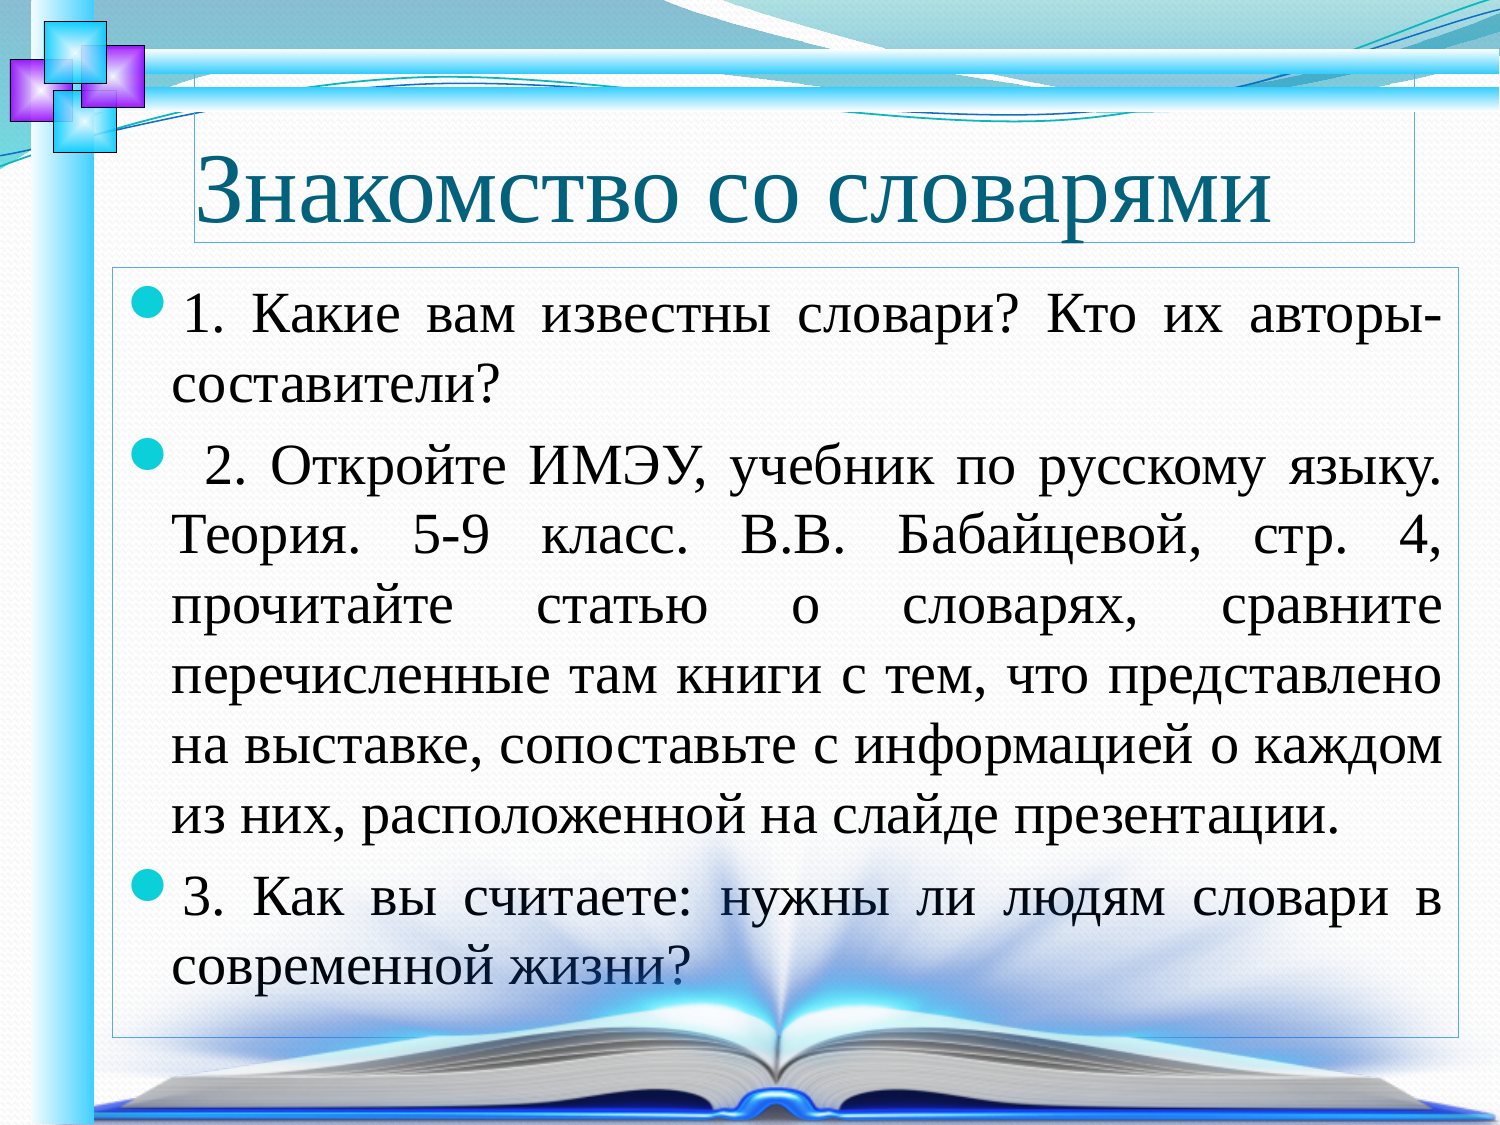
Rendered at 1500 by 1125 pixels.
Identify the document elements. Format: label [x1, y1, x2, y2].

text_box [9, 0, 1500, 1124]
